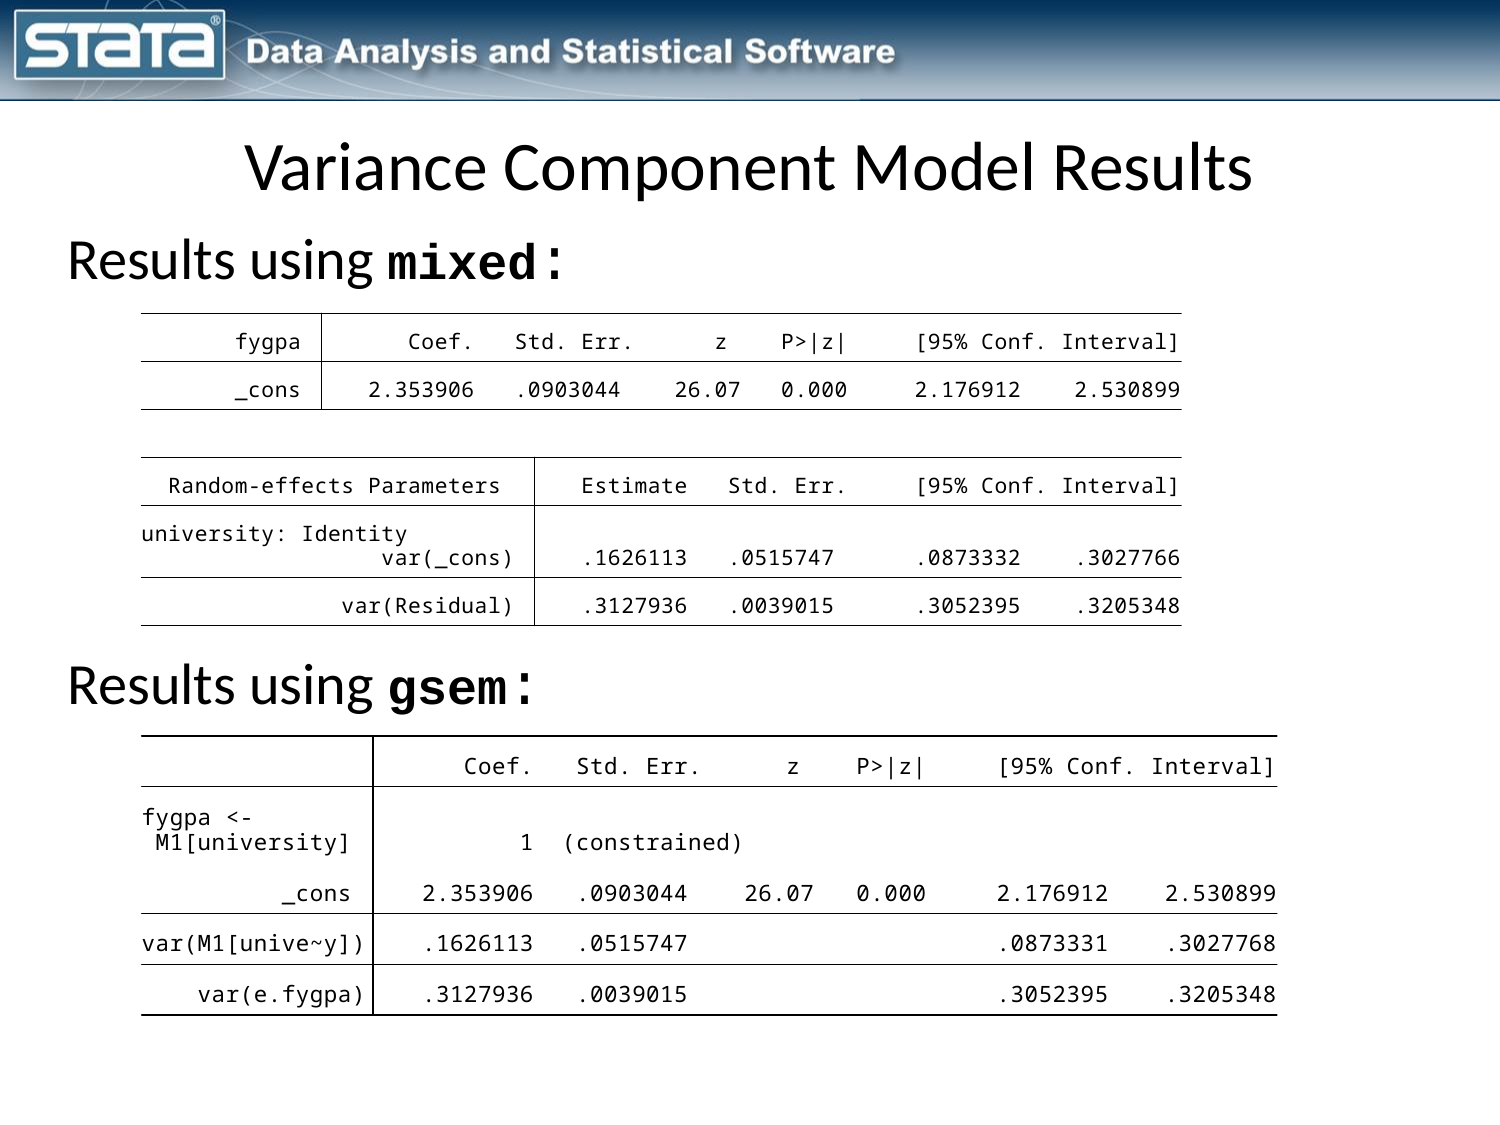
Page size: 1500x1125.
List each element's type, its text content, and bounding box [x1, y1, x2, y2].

text_box Results using mixed: [53, 214, 588, 299]
picture [137, 302, 1232, 640]
picture [0, 0, 1500, 101]
picture [137, 724, 1288, 1030]
title Variance Component Model Results [75, 112, 1425, 213]
text_box Results using gsem: [53, 638, 558, 724]
